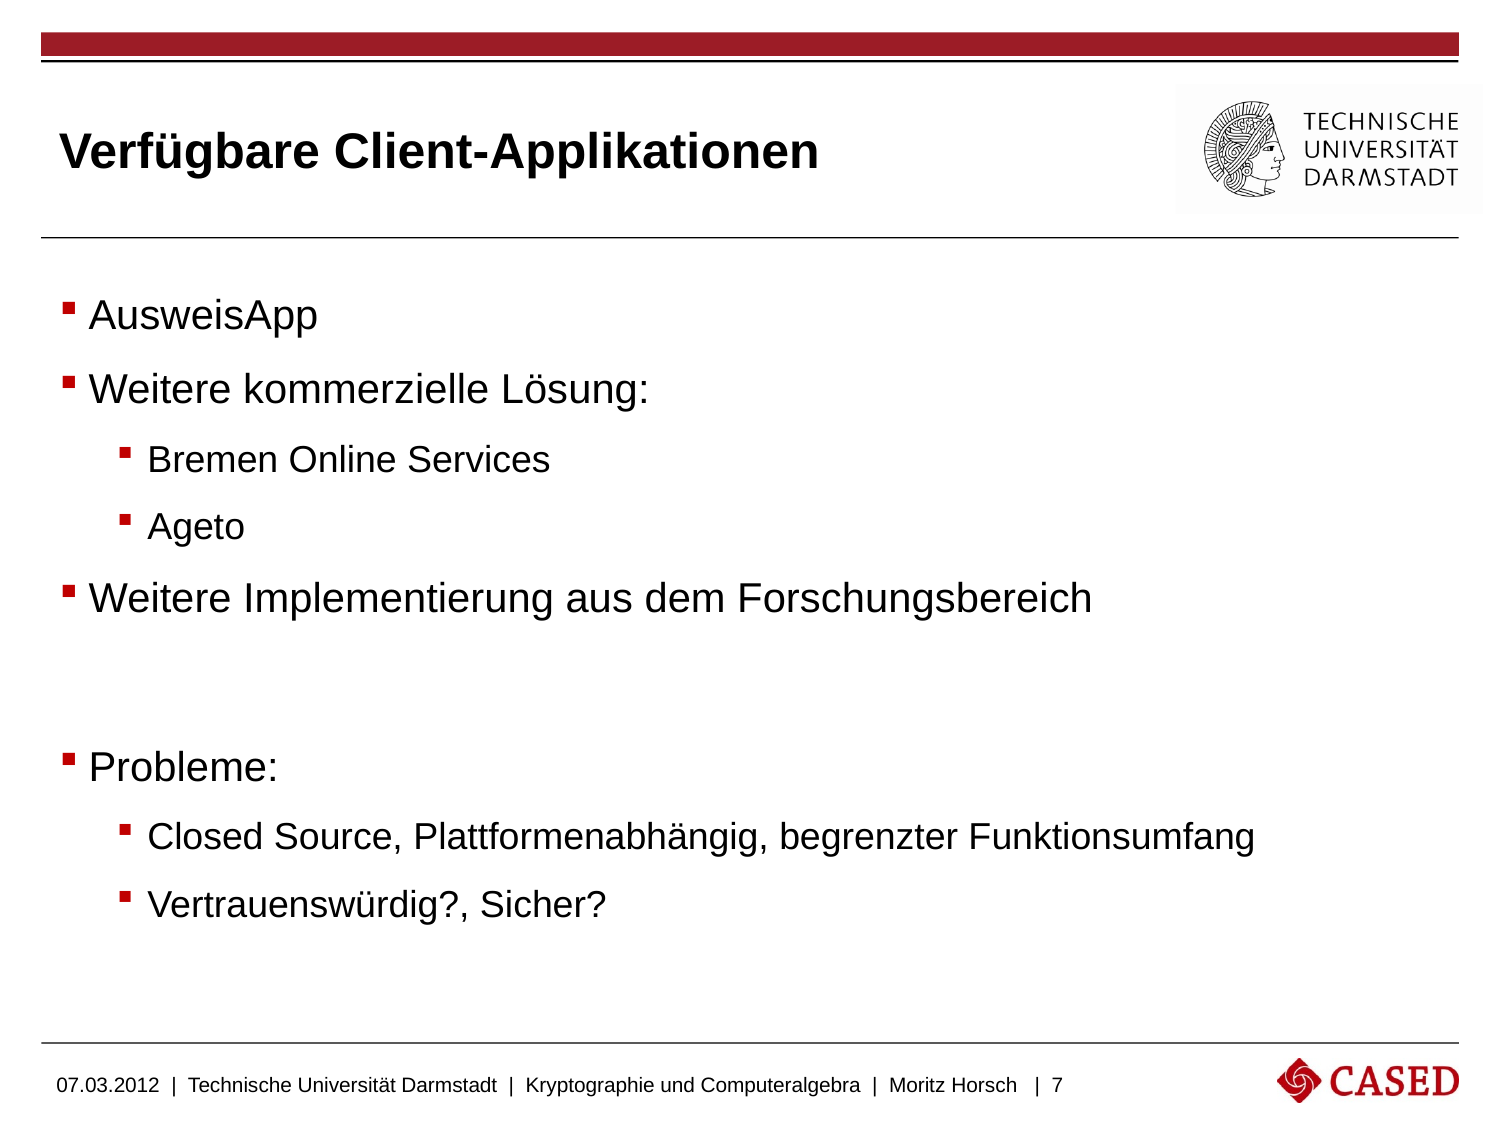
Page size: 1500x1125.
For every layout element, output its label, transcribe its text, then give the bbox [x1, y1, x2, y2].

picture [1175, 84, 1483, 214]
list AusweisApp Weitere kommerzielle Lösung: Bremen Online Services Ageto Weitere Implementierung aus dem Forschungsbereich Probleme: Closed Source, Plattformenabhängig, begrenzter Funktionsumfang Vertrauenswürdig?, Sicher? [58, 265, 1448, 1001]
title Verfügbare Client-Applikationen [58, 79, 1149, 218]
picture [1277, 1058, 1459, 1103]
